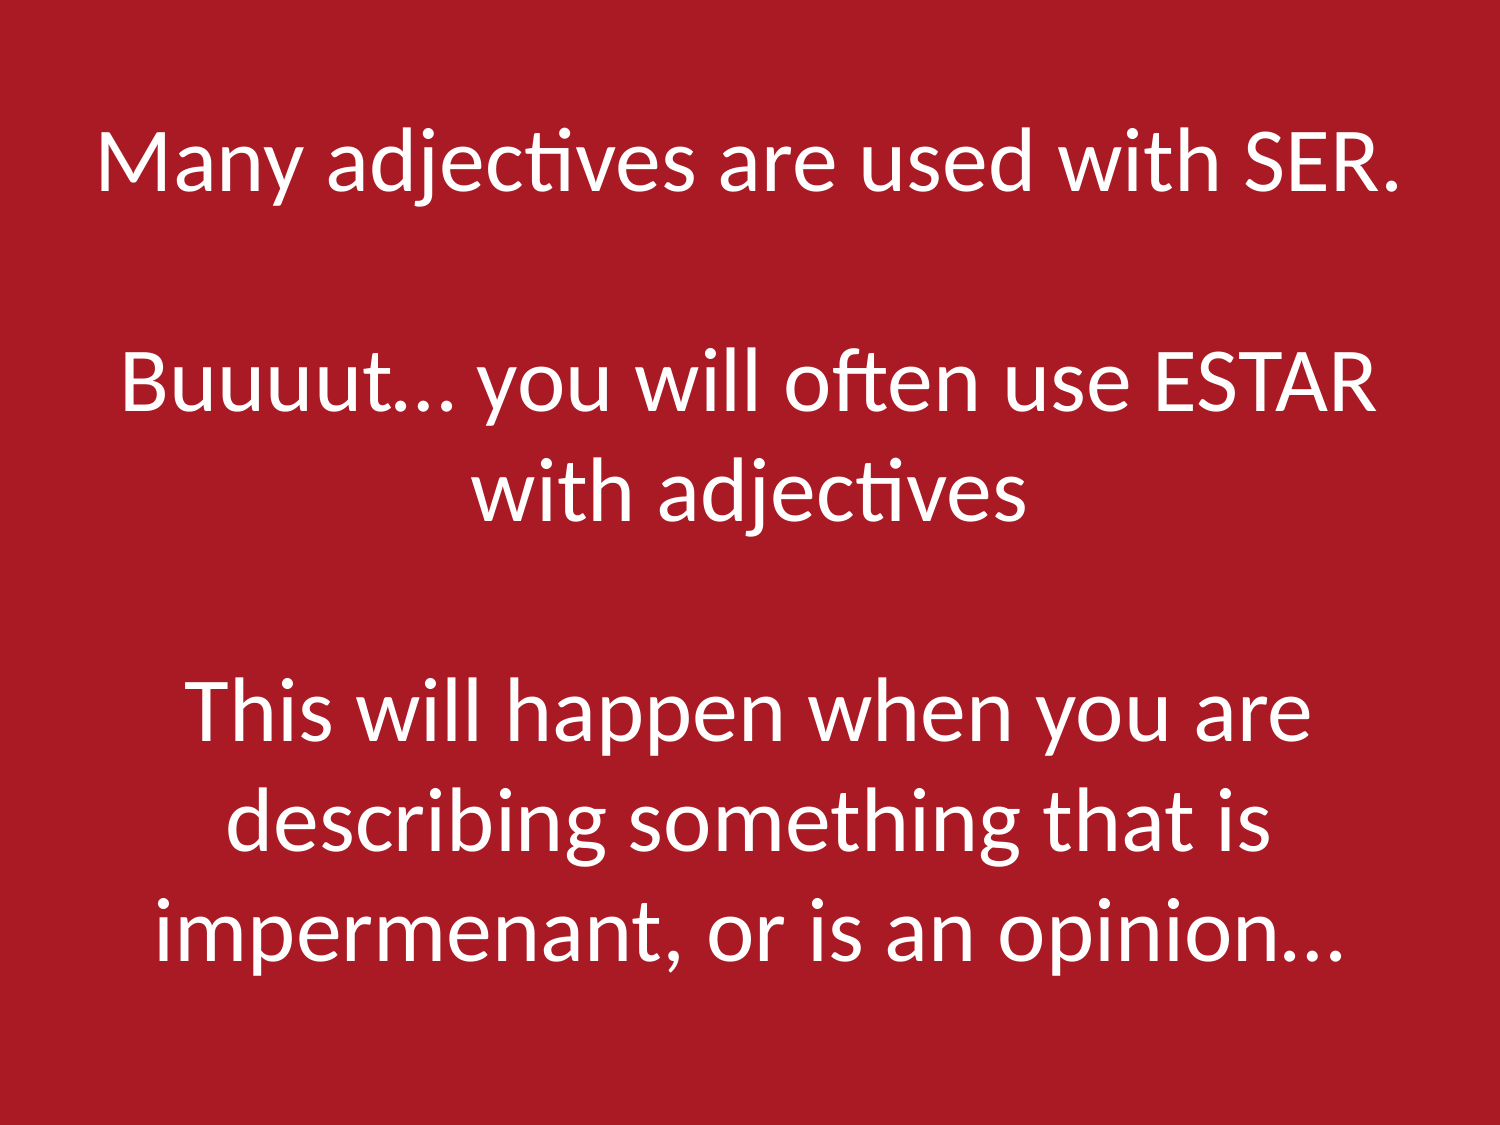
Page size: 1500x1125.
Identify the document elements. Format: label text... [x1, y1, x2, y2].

title Many adjectives are used with SER. Buuuut… you will often use ESTAR with adjectives This will happen when you are describing something that is impermenant, or is an opinion… [75, 45, 1425, 1036]
